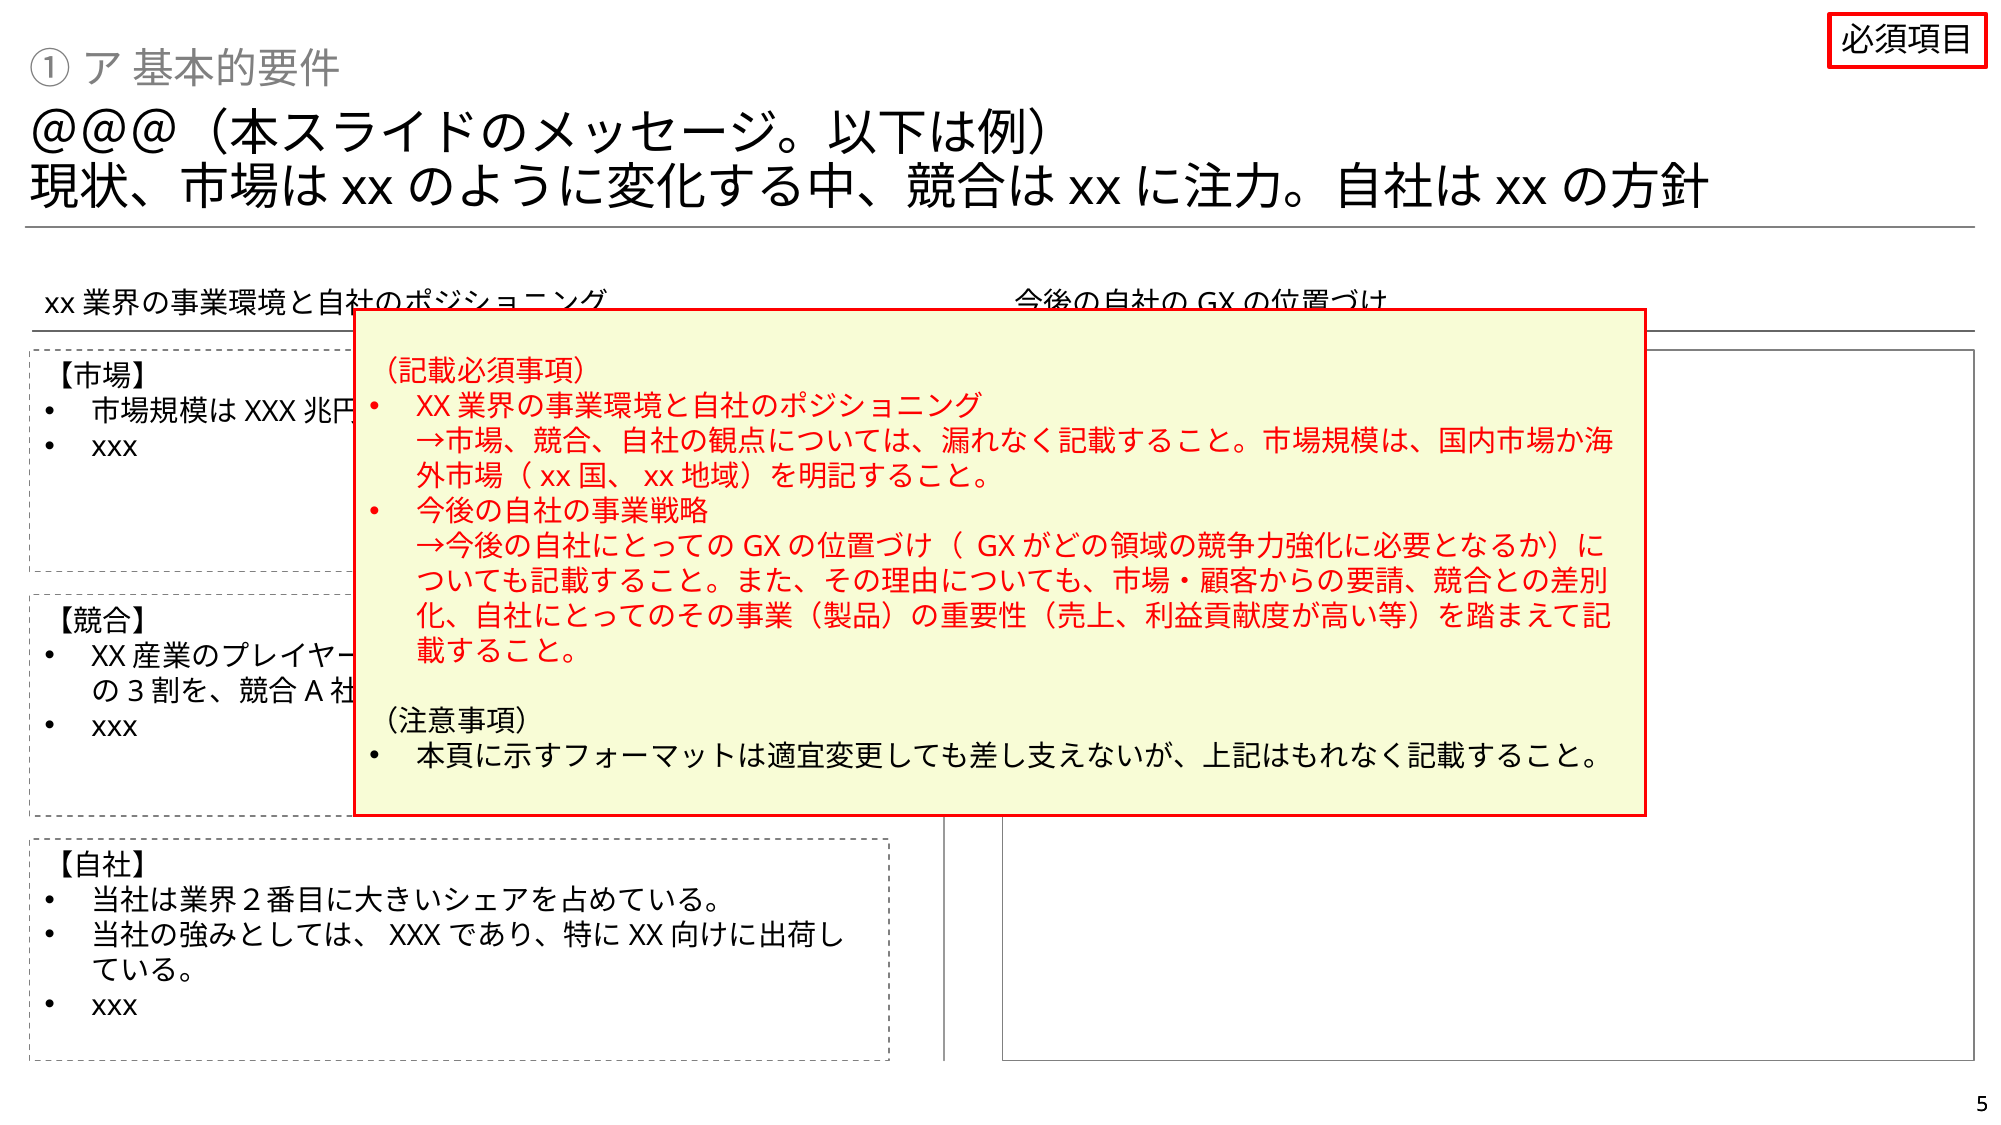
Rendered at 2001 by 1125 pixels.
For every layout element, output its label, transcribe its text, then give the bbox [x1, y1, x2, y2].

text_box ＠＠＠（本スライドのメッセージ。以下は例） 現状、市場はxxのように変化する中、競合はxxに注力。自社はxxの方針 [29, 107, 1875, 216]
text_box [28, 271, 890, 332]
text_box 【xx事業の全体戦略】 xxx xxx [1001, 348, 1975, 1062]
text_box 【市場】 市場規模はXXX兆円ほどであり、地産地消型の市場である。 xxx [28, 349, 353, 573]
text_box ①ア 基本的要件 [29, 47, 1802, 94]
text_box 必須項目 [1829, 13, 1986, 68]
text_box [925, 342, 963, 1061]
text_box （記載必須事項） XX業界の事業環境と自社のポジショニング →市場、競合、自社の観点については、漏れなく記載すること。市場規模は、国内市場か海外市場（xx国、xx地域）を明記すること。 今後の自社の事業戦略 →今後の自社にとってのGXの位置づけ（ GXがどの領域の競争力強化に必要となるか）についても記載すること。また、その理由についても、市場・顧客からの要請、競合との差別化、自社にとってのその事業（製品）の重要性（売上、利益貢献度が高い等）を踏まえて記載すること。 （注意事項） 本頁に示すフォーマットは適宜変更しても差し支えないが、上記はもれなく記載すること。 [353, 308, 1647, 817]
text_box 【競合】 XX産業のプレイヤーは○○社ほどプレイヤーがおり、市場の3割を、競合A社が占めている。 xxx [28, 593, 353, 818]
text_box 【自社】 当社は業界２番目に大きいシェアを占めている。 当社の強みとしては、XXXであり、特にXX向けに出荷している。 xxx [28, 837, 890, 1062]
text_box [998, 271, 1975, 332]
